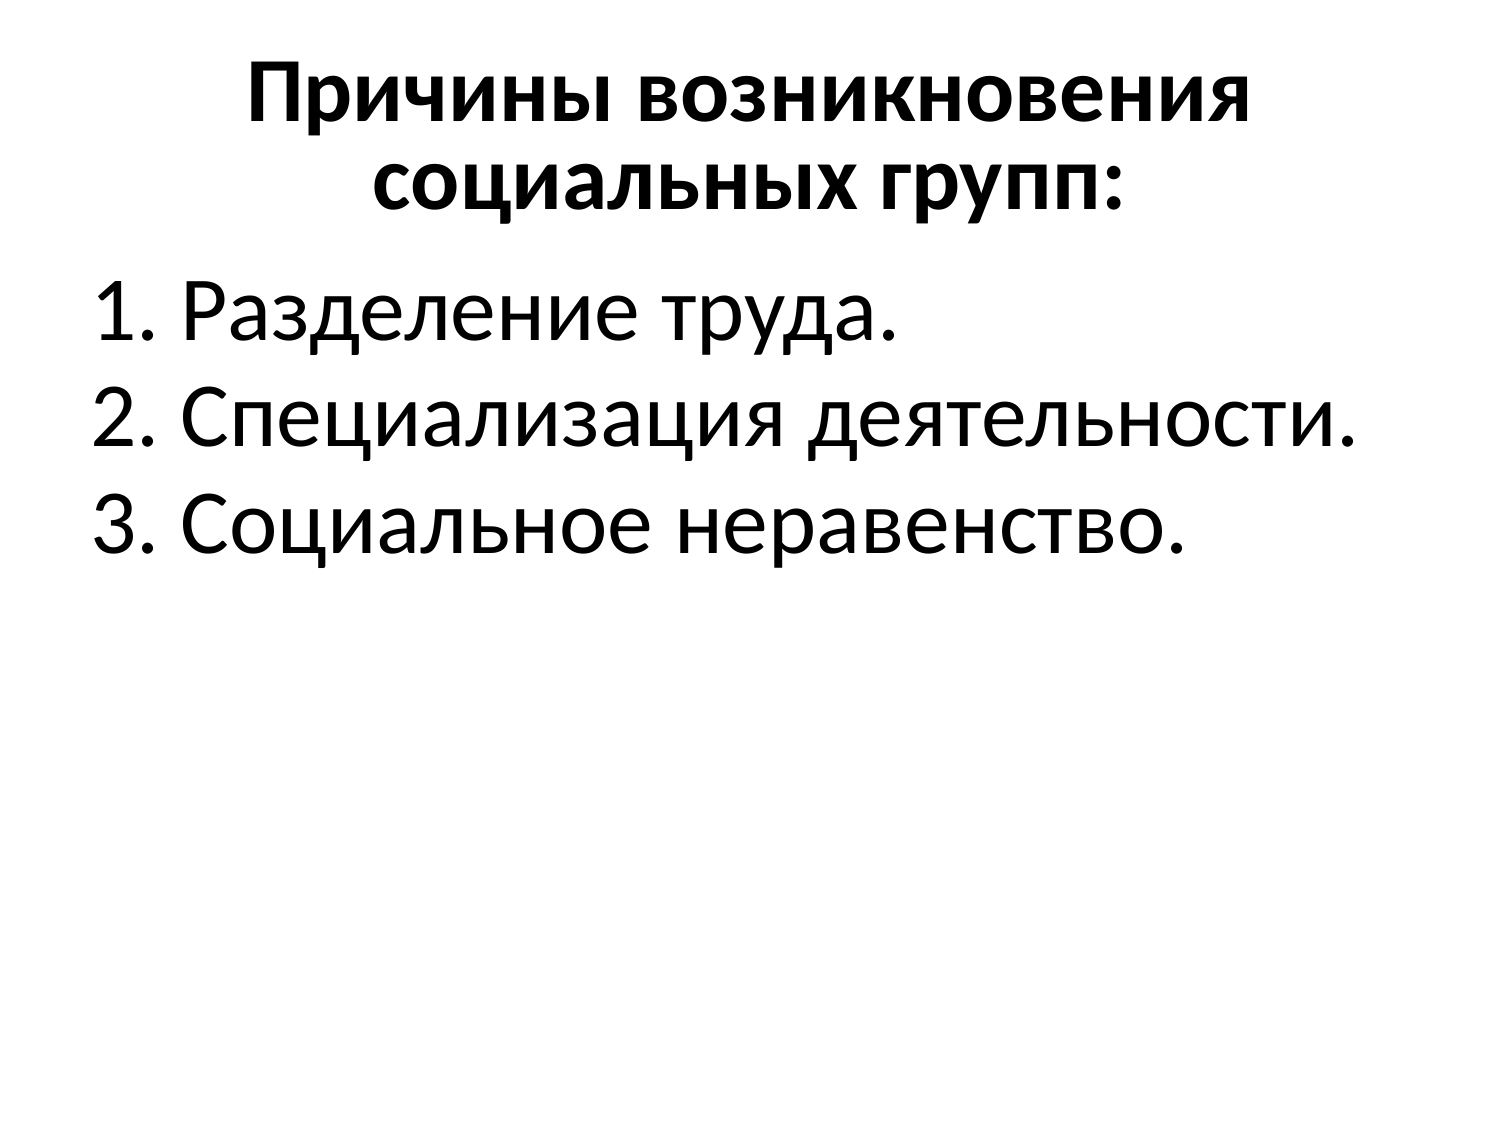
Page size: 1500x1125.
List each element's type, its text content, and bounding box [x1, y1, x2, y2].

list 1. Разделение труда. 2. Специализация деятельности. 3. Социальное неравенство. [75, 262, 1425, 1005]
title Причины возникновения социальных групп: [75, 45, 1425, 233]
